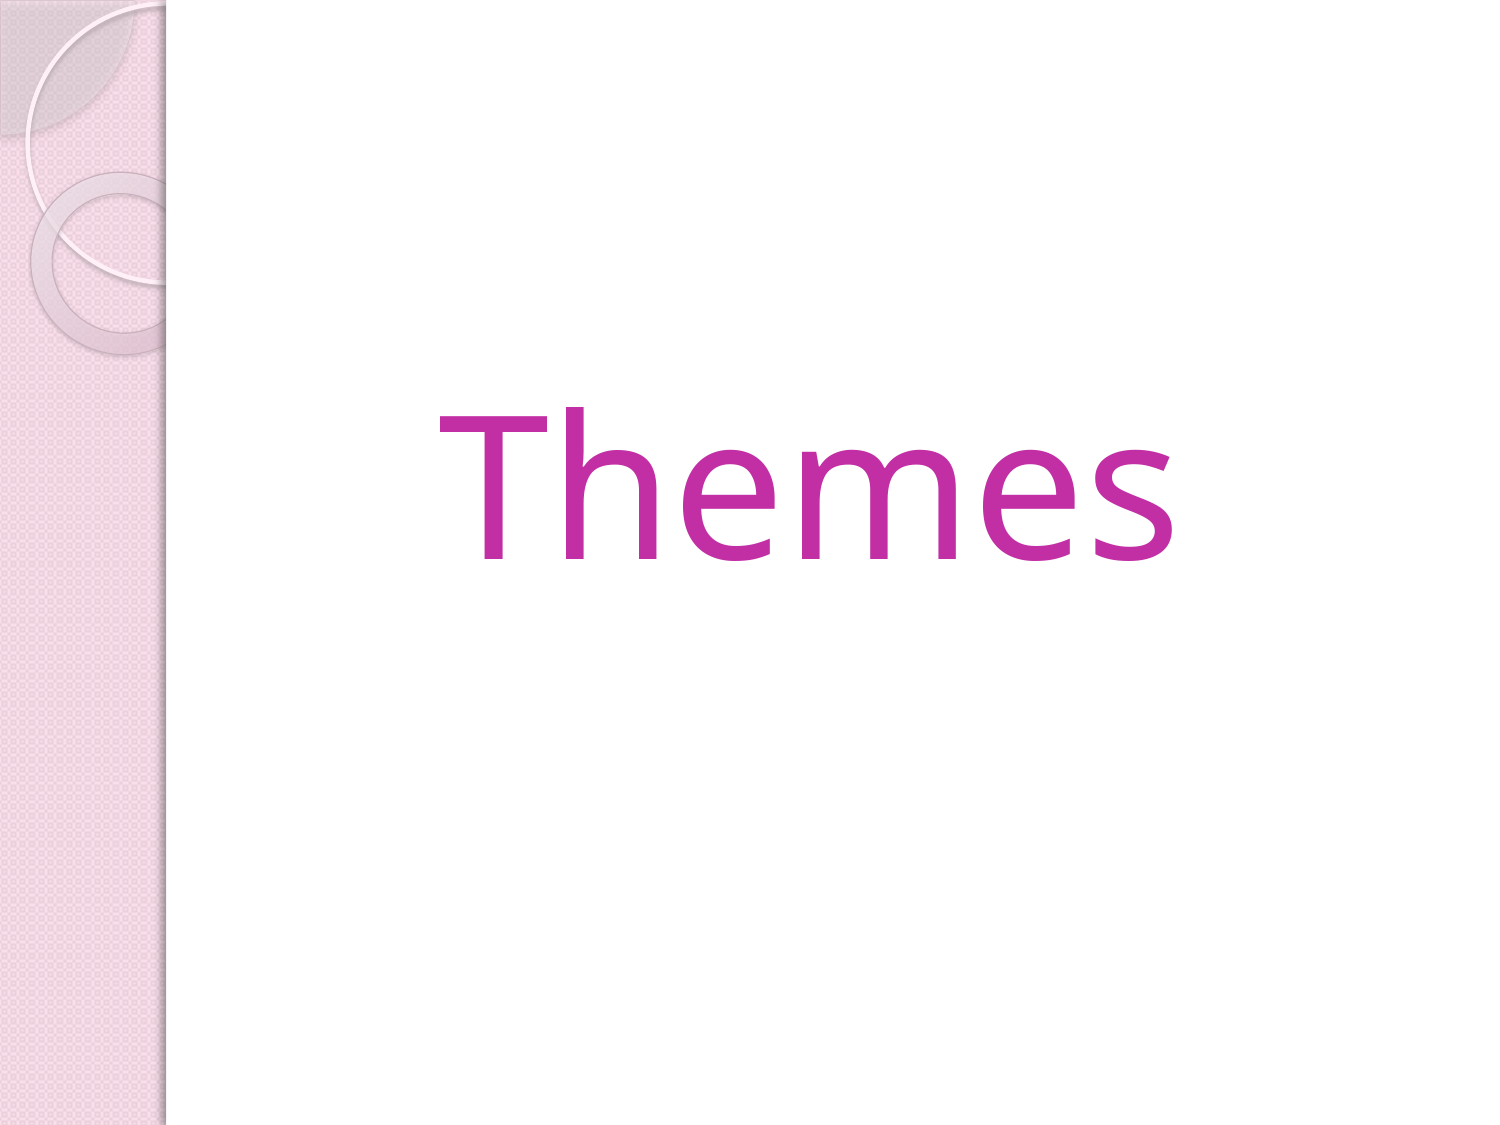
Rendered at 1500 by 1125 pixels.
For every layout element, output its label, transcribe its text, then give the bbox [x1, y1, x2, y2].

title Themes [194, 385, 1425, 573]
